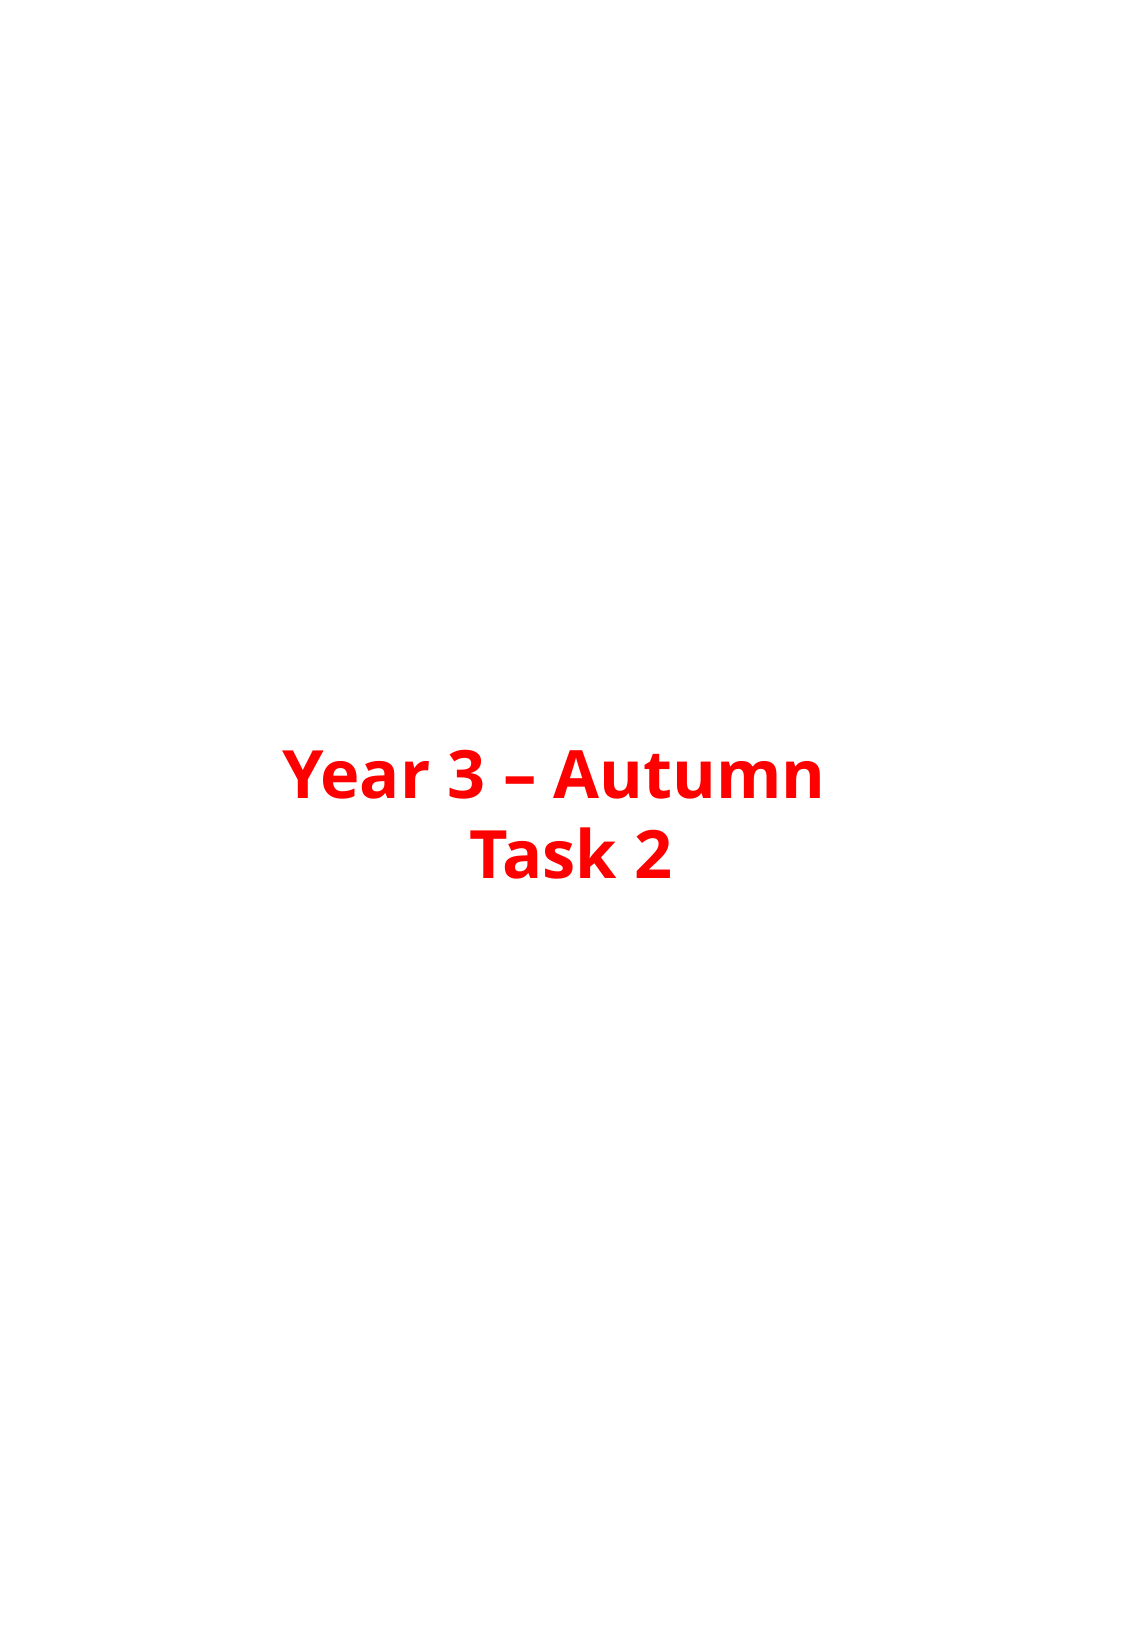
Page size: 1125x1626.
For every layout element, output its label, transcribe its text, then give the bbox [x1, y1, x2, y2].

text_box Year 3 – Autumn Task 2 [178, 724, 947, 899]
